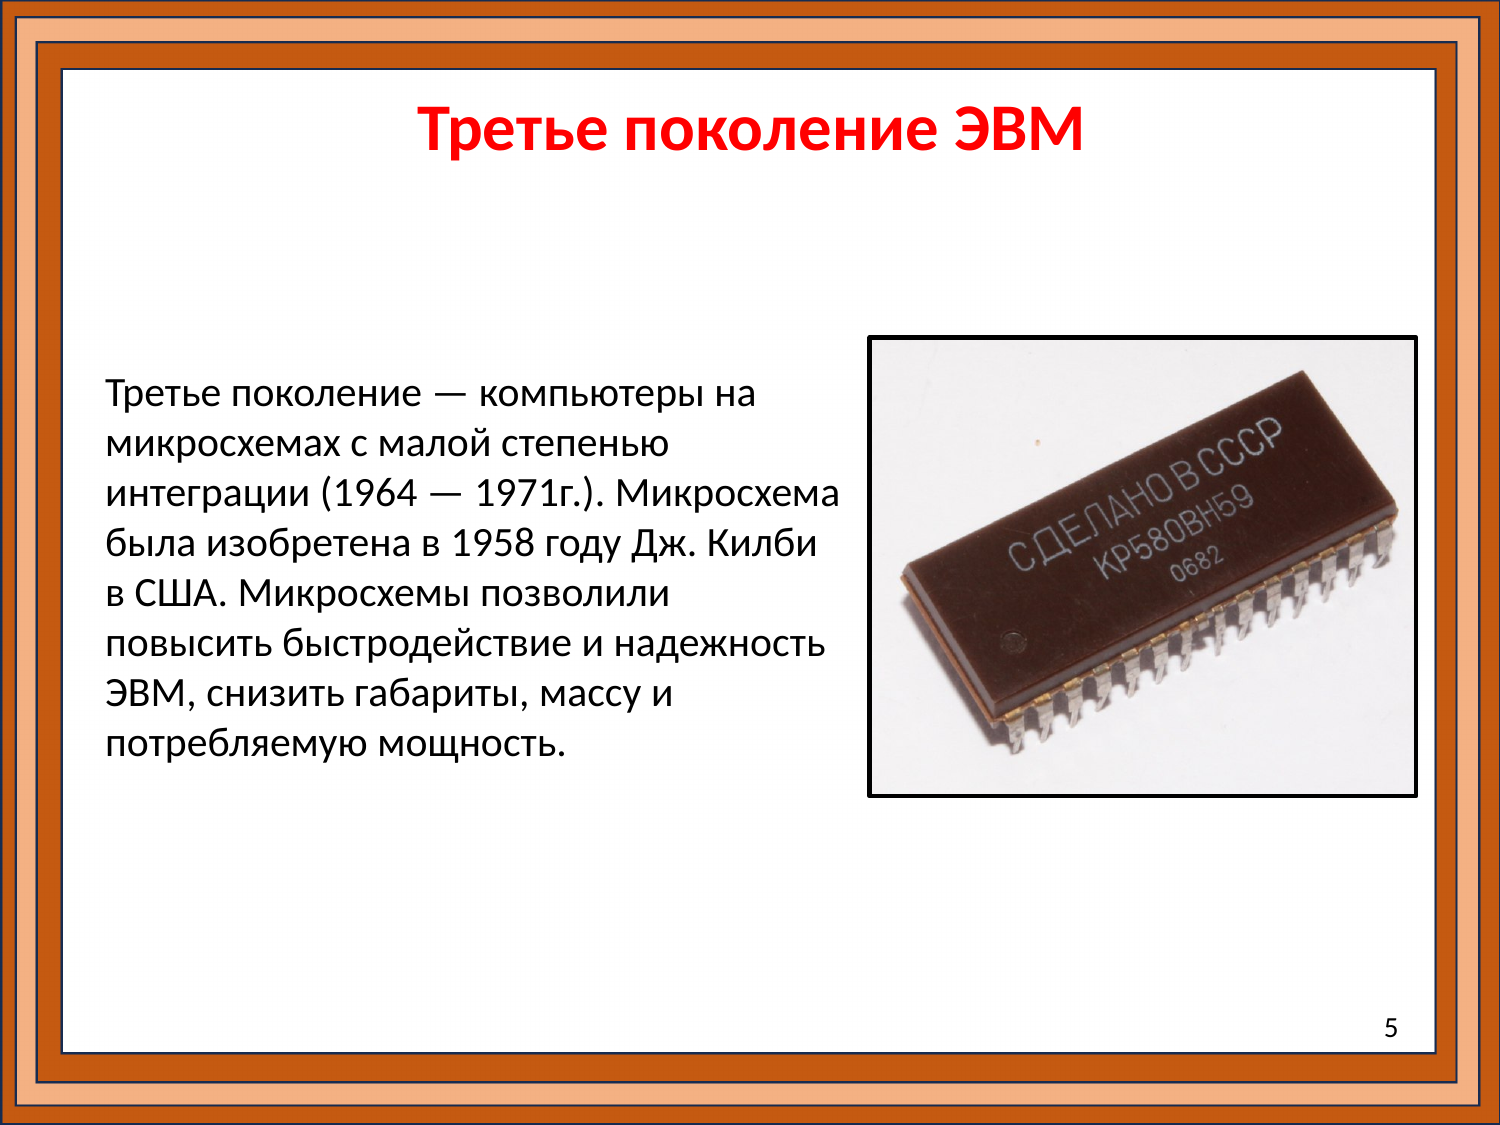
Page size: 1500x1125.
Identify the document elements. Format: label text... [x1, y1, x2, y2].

slide_number 5 [1076, 995, 1414, 1056]
picture [0, 0, 1500, 1125]
text_box Третье поколение ЭВМ [90, 76, 1414, 172]
text_box Третье поколение — компьютеры на микросхемах с малой степенью интеграции (1964 — 1971г.). Микросхема была изобретена в 1958 году Дж. Килби в США. Микросхемы позволили повысить быстродействие и надежность ЭВМ, снизить габариты, массу и потребляемую мощность. [90, 357, 856, 773]
